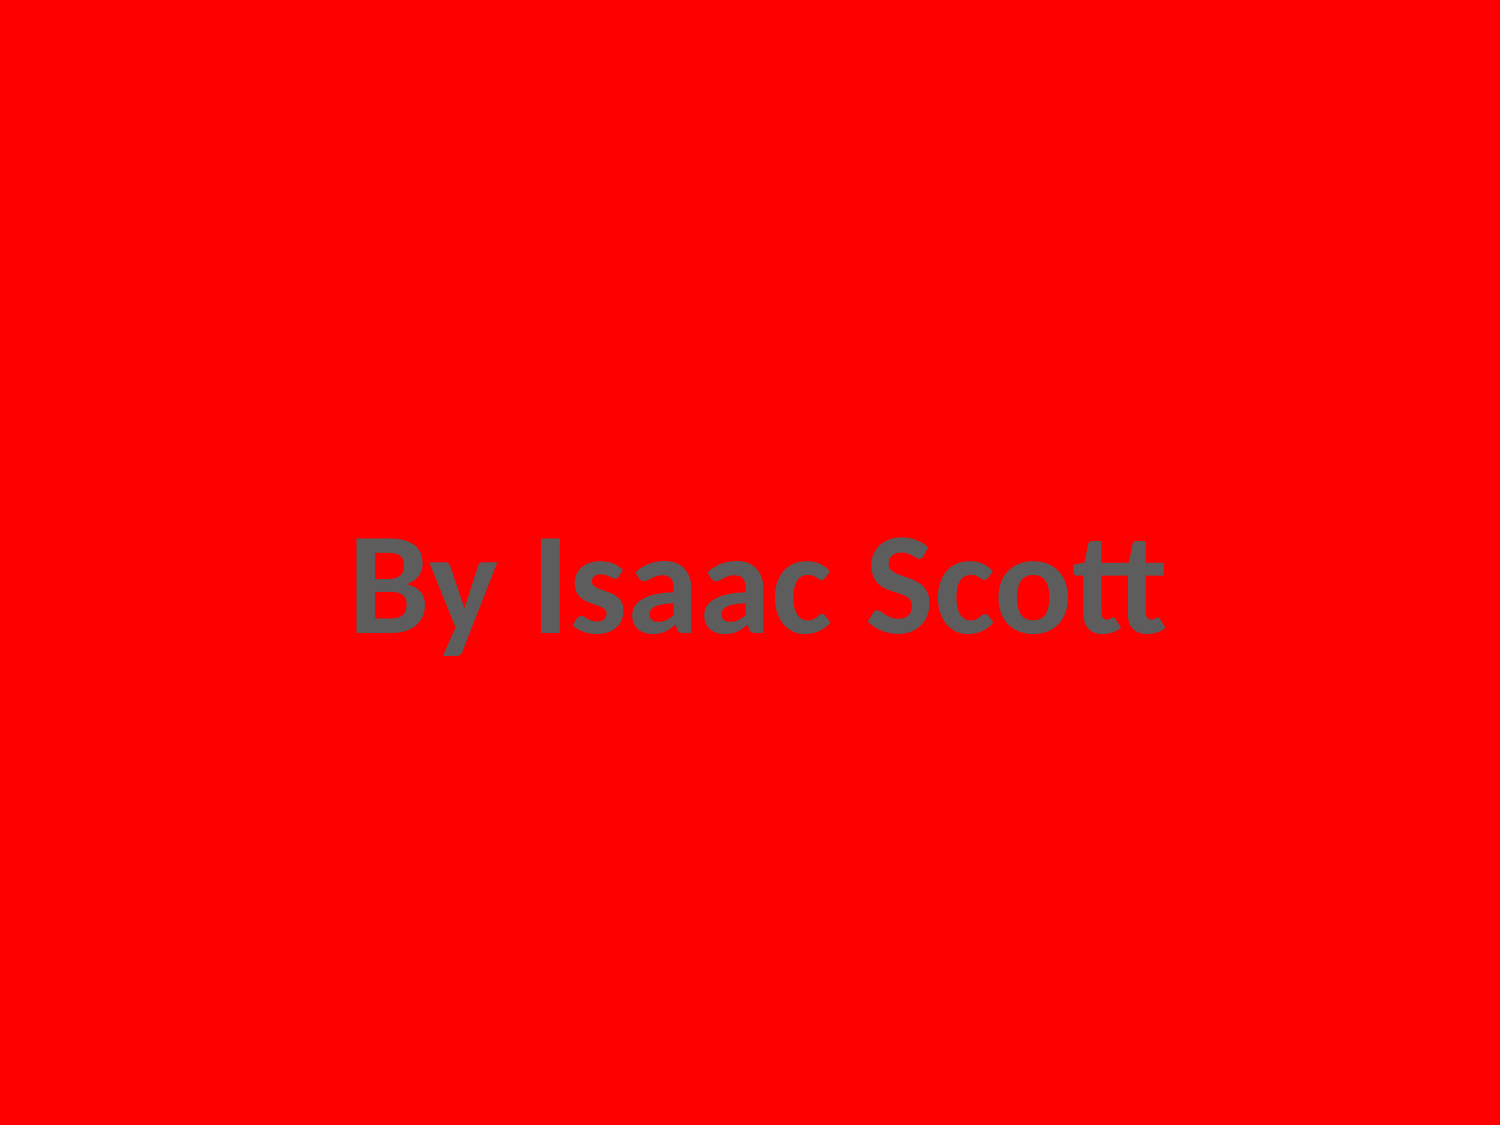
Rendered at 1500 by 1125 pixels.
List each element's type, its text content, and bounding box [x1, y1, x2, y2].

text_box By Isaac Scott [333, 480, 1185, 671]
